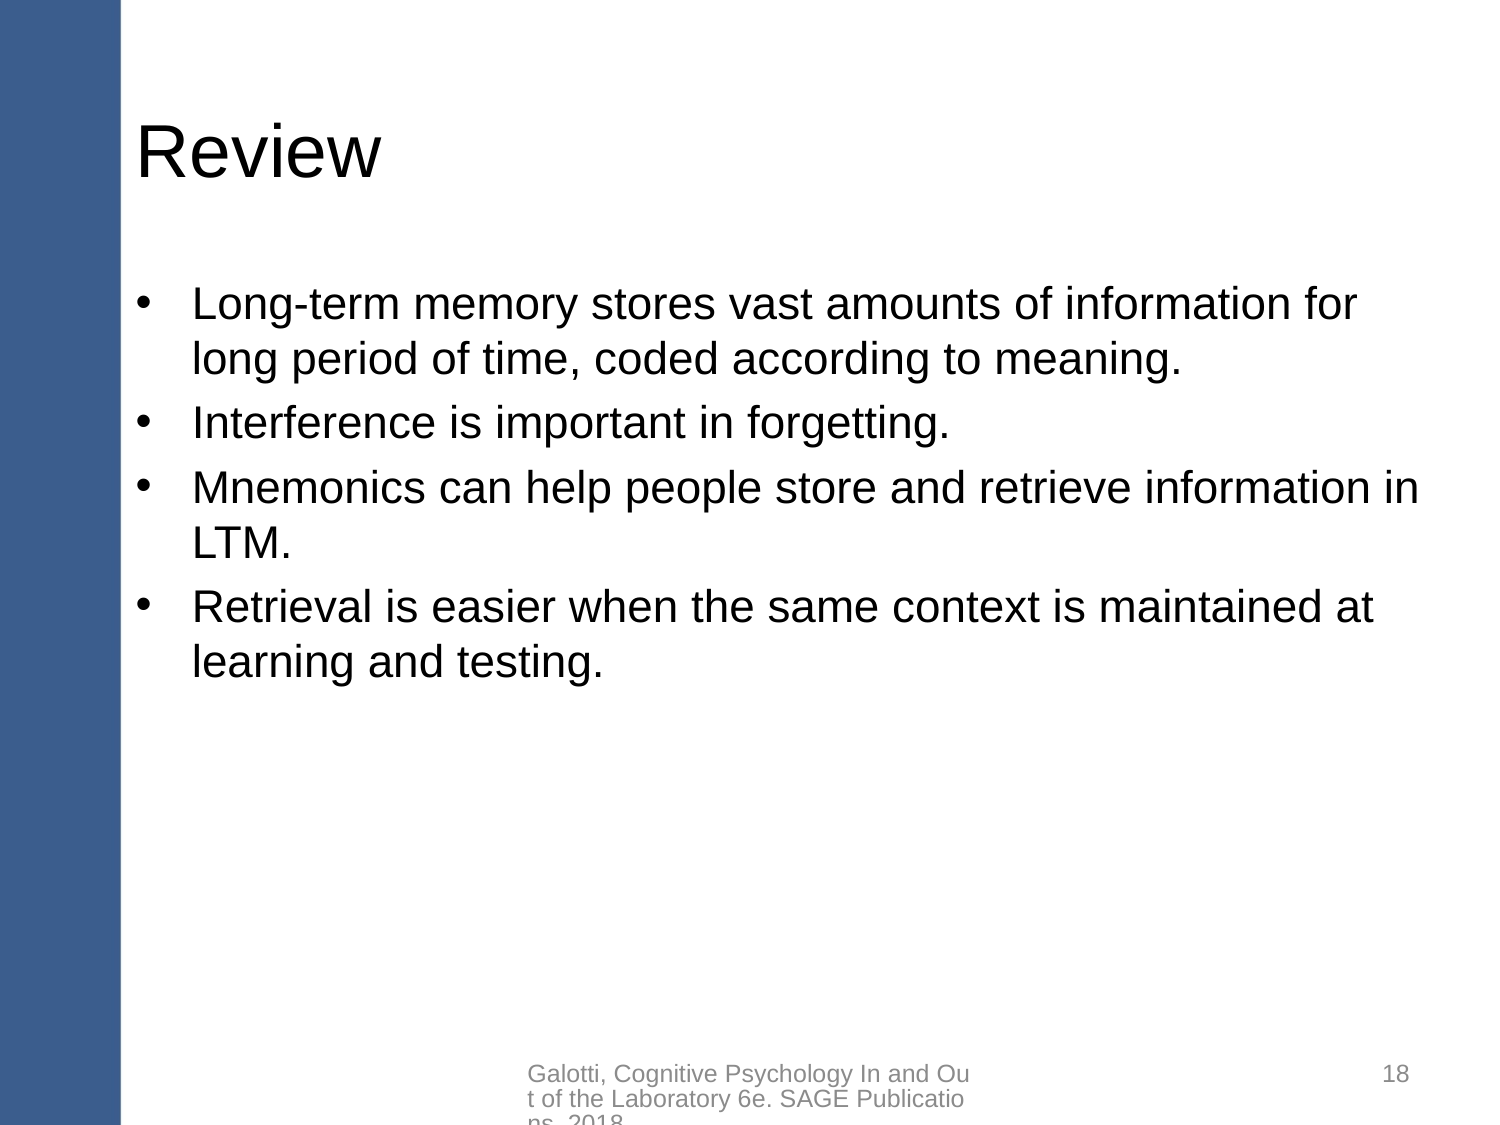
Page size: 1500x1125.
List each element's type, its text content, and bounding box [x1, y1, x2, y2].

title Review [120, 69, 1471, 225]
footer Galotti, Cognitive Psychology In and Out of the Laboratory 6e. SAGE Publications, 2018. [512, 1042, 988, 1103]
slide_number 18 [1074, 1042, 1425, 1103]
picture [0, 0, 1500, 1125]
list Long-term memory stores vast amounts of information for long period of time, coded according to meaning. Interference is important in forgetting. Mnemonics can help people store and retrieve information in LTM. Retrieval is easier when the same context is maintained at learning and testing. [120, 266, 1471, 1009]
